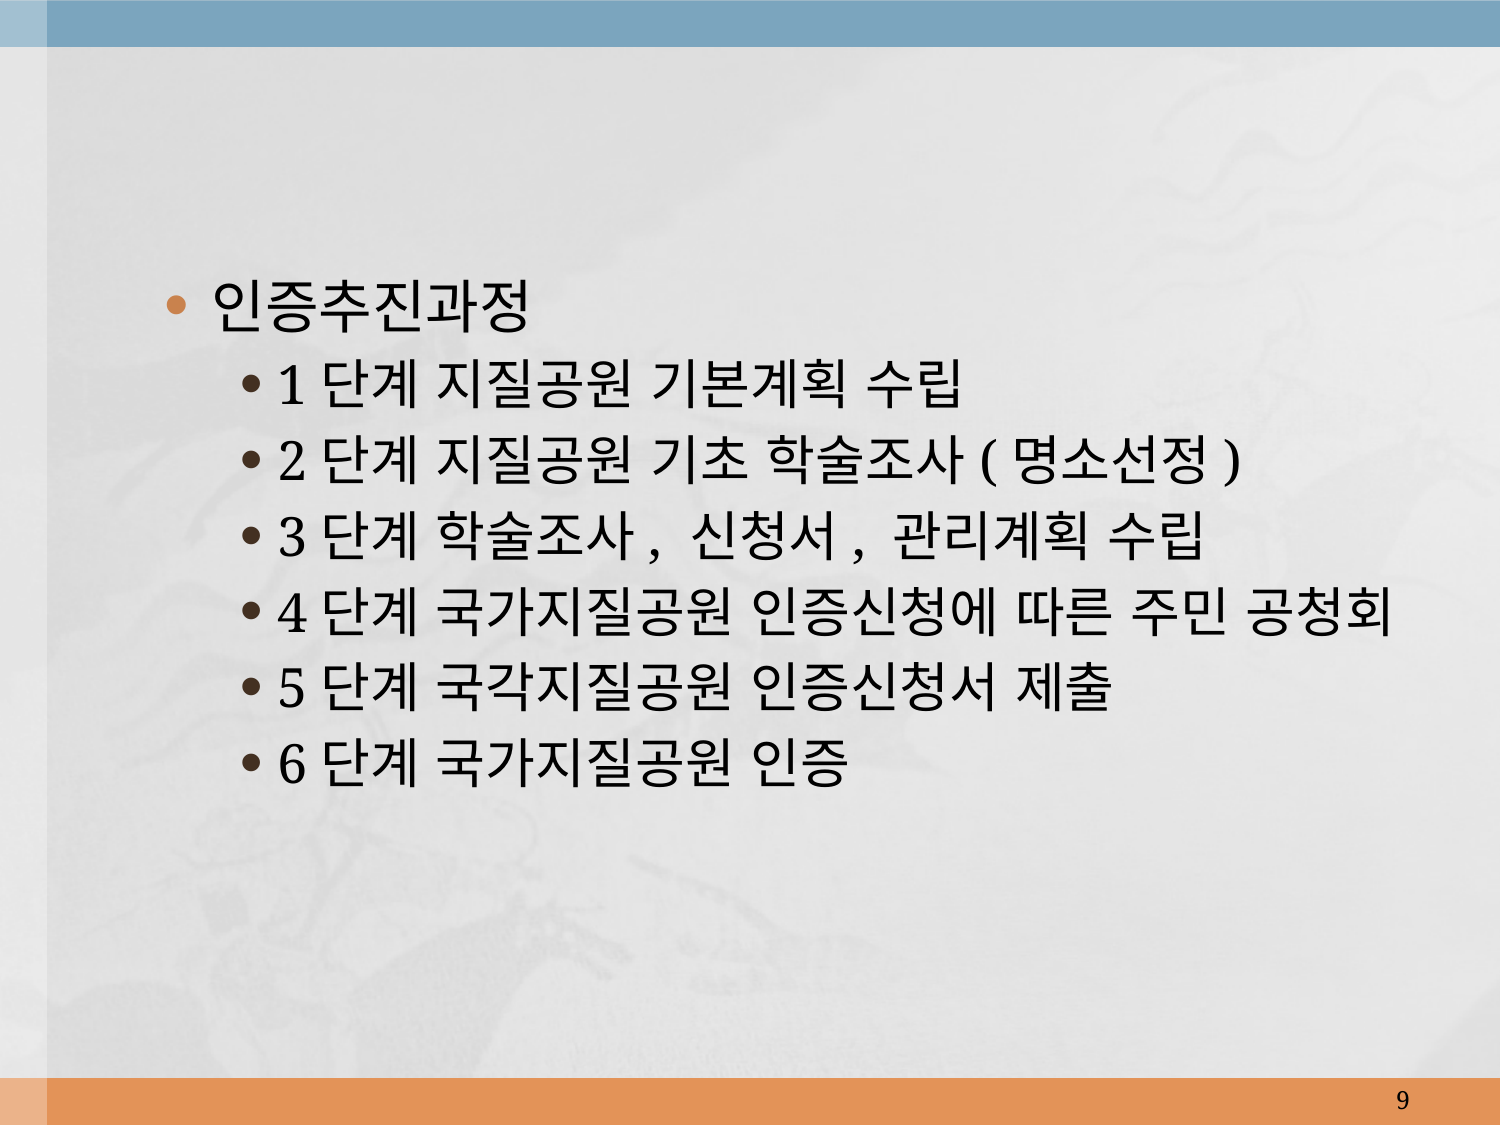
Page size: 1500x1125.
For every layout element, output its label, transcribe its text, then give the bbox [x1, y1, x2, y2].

slide_number 9 [1074, 1078, 1425, 1125]
list 인증추진과정 1단계 지질공원 기본계획 수립 2단계 지질공원 기초 학술조사(명소선정) 3단계 학술조사, 신청서, 관리계획 수립 4단계 국가지질공원 인증신청에 따른 주민 공청회 5단계 국각지질공원 인증신청서 제출 6단계 국가지질공원 인증 [75, 262, 1425, 1005]
